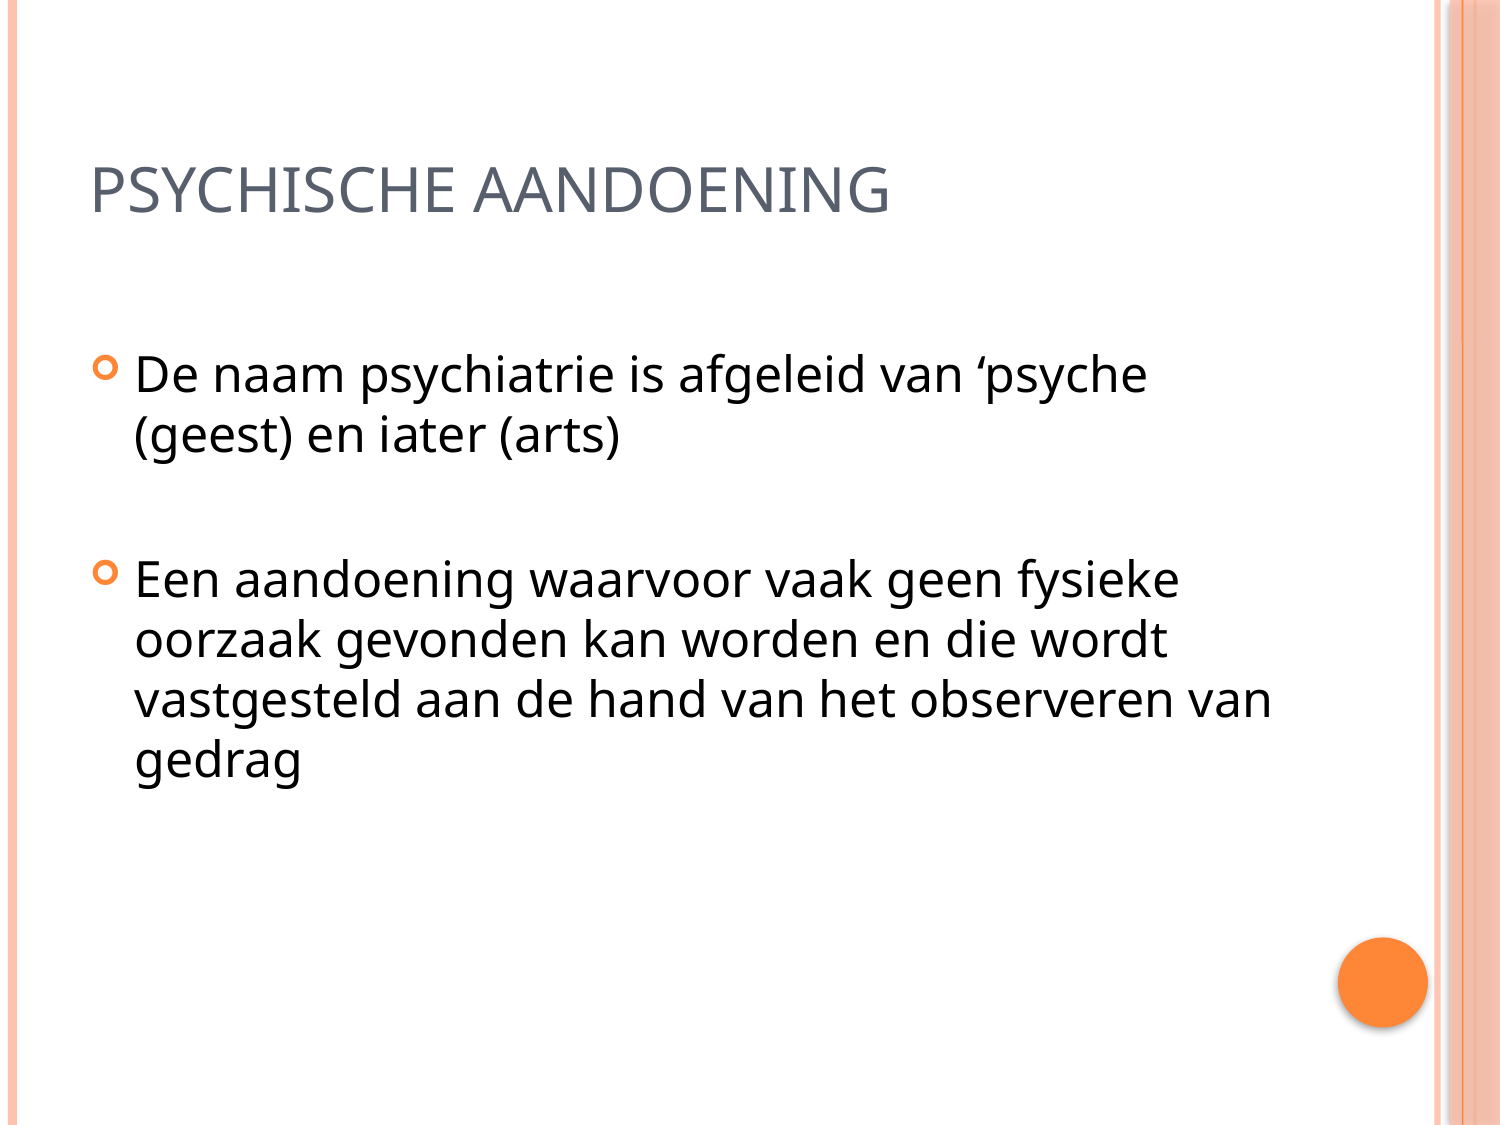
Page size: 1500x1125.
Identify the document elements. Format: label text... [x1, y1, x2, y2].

title Psychische aandoening [75, 45, 1300, 233]
list De naam psychiatrie is afgeleid van ‘psyche (geest) en iater (arts) Een aandoening waarvoor vaak geen fysieke oorzaak gevonden kan worden en die wordt vastgesteld aan de hand van het observeren van gedrag [75, 262, 1300, 1062]
